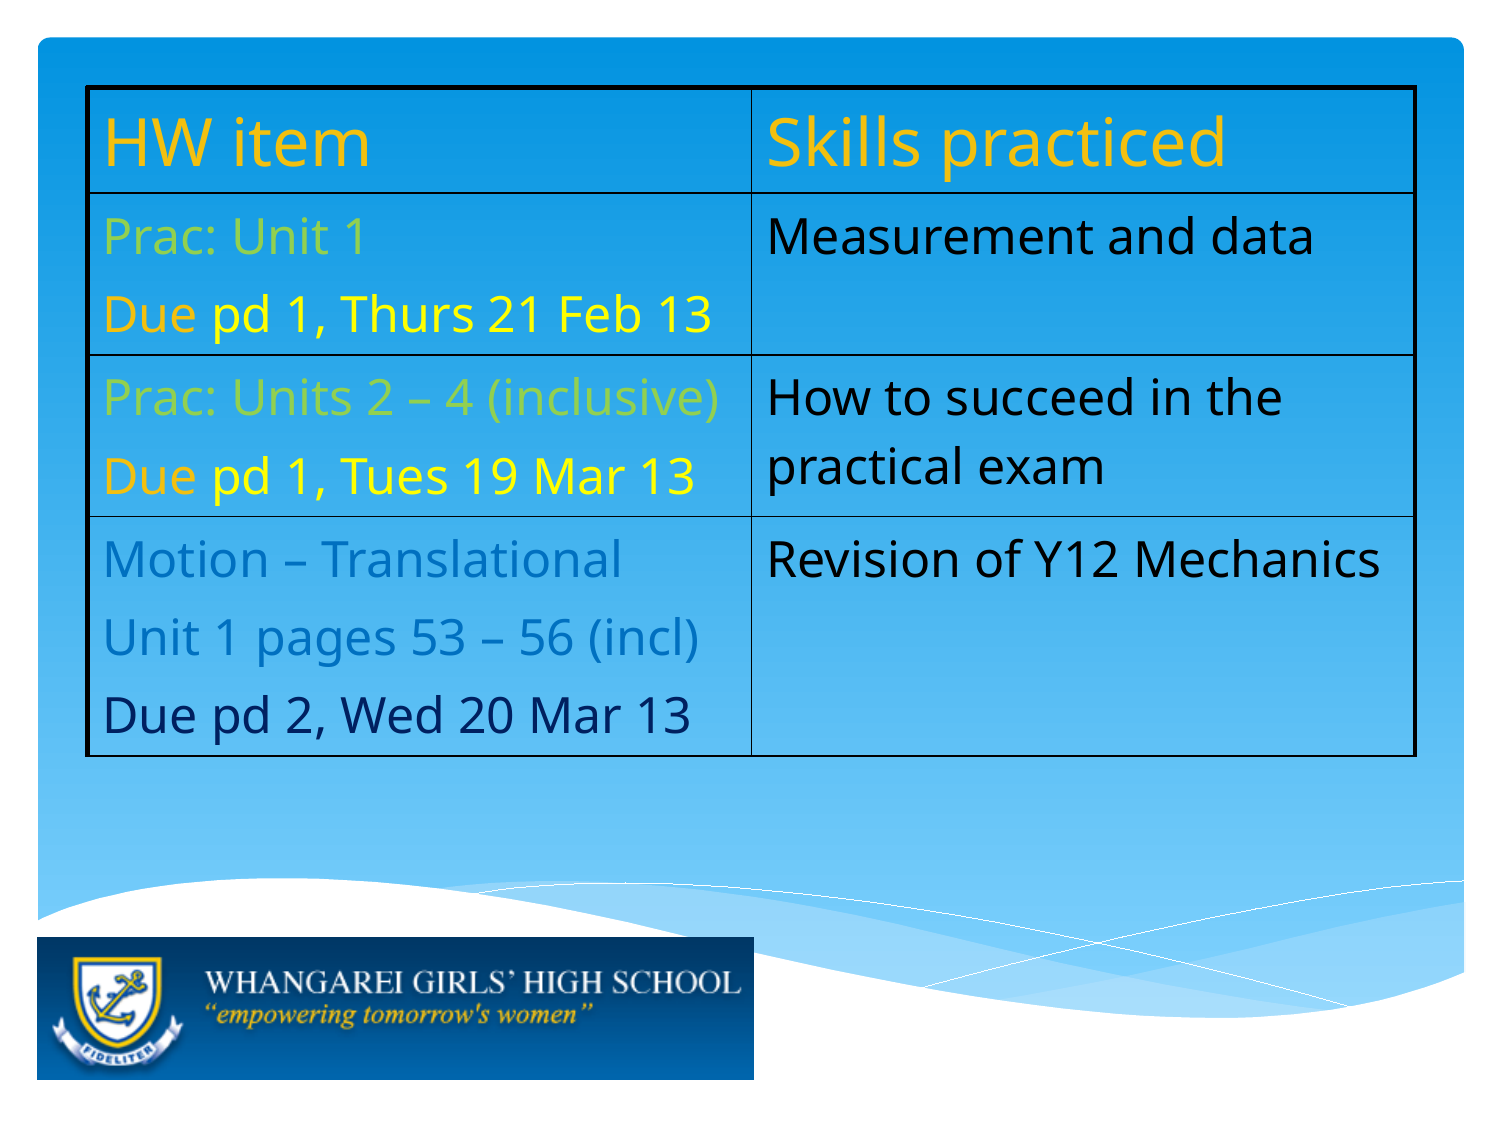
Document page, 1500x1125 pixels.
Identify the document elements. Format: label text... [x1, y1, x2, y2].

table_header HW item [90, 90, 751, 192]
picture [37, 937, 754, 1080]
table_cell Prac: Unit 1 Due pd 1, Thurs 21 Feb 13 [90, 194, 751, 354]
table_cell Revision of Y12 Mechanics [752, 517, 1413, 755]
table_cell Motion – Translational Unit 1 pages 53 – 56 (incl) Due pd 2, Wed 20 Mar 13 [90, 517, 751, 755]
table_cell Prac: Units 2 – 4 (inclusive) Due pd 1, Tues 19 Mar 13 [90, 356, 751, 516]
table_cell Measurement and data [752, 194, 1413, 354]
table_header Skills practiced [752, 90, 1413, 192]
table_cell How to succeed in the practical exam [752, 356, 1413, 516]
